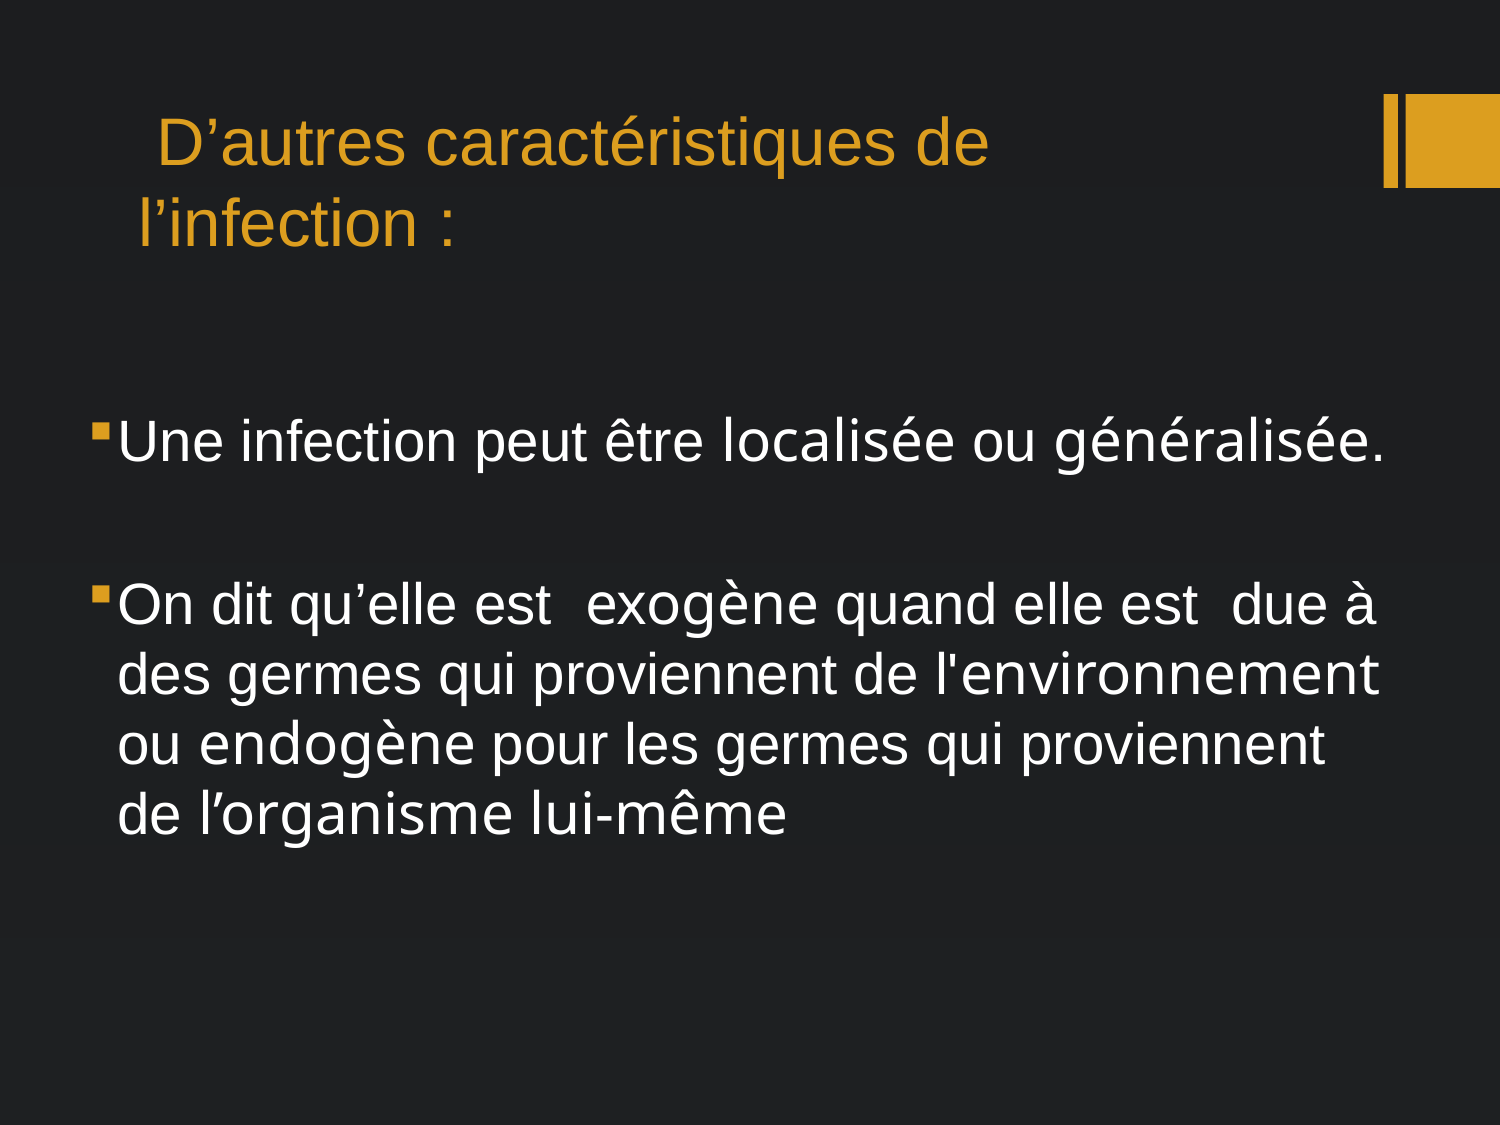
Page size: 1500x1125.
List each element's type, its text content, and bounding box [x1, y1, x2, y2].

title D’autres caractéristiques de l’infection : [123, 90, 1235, 268]
list Une infection peut être localisée ou généralisée. On dit qu’elle est exogène quand elle est due à des germes qui proviennent de l'environnement ou endogène pour les germes qui proviennent de l’organisme lui-même [64, 314, 1412, 1078]
